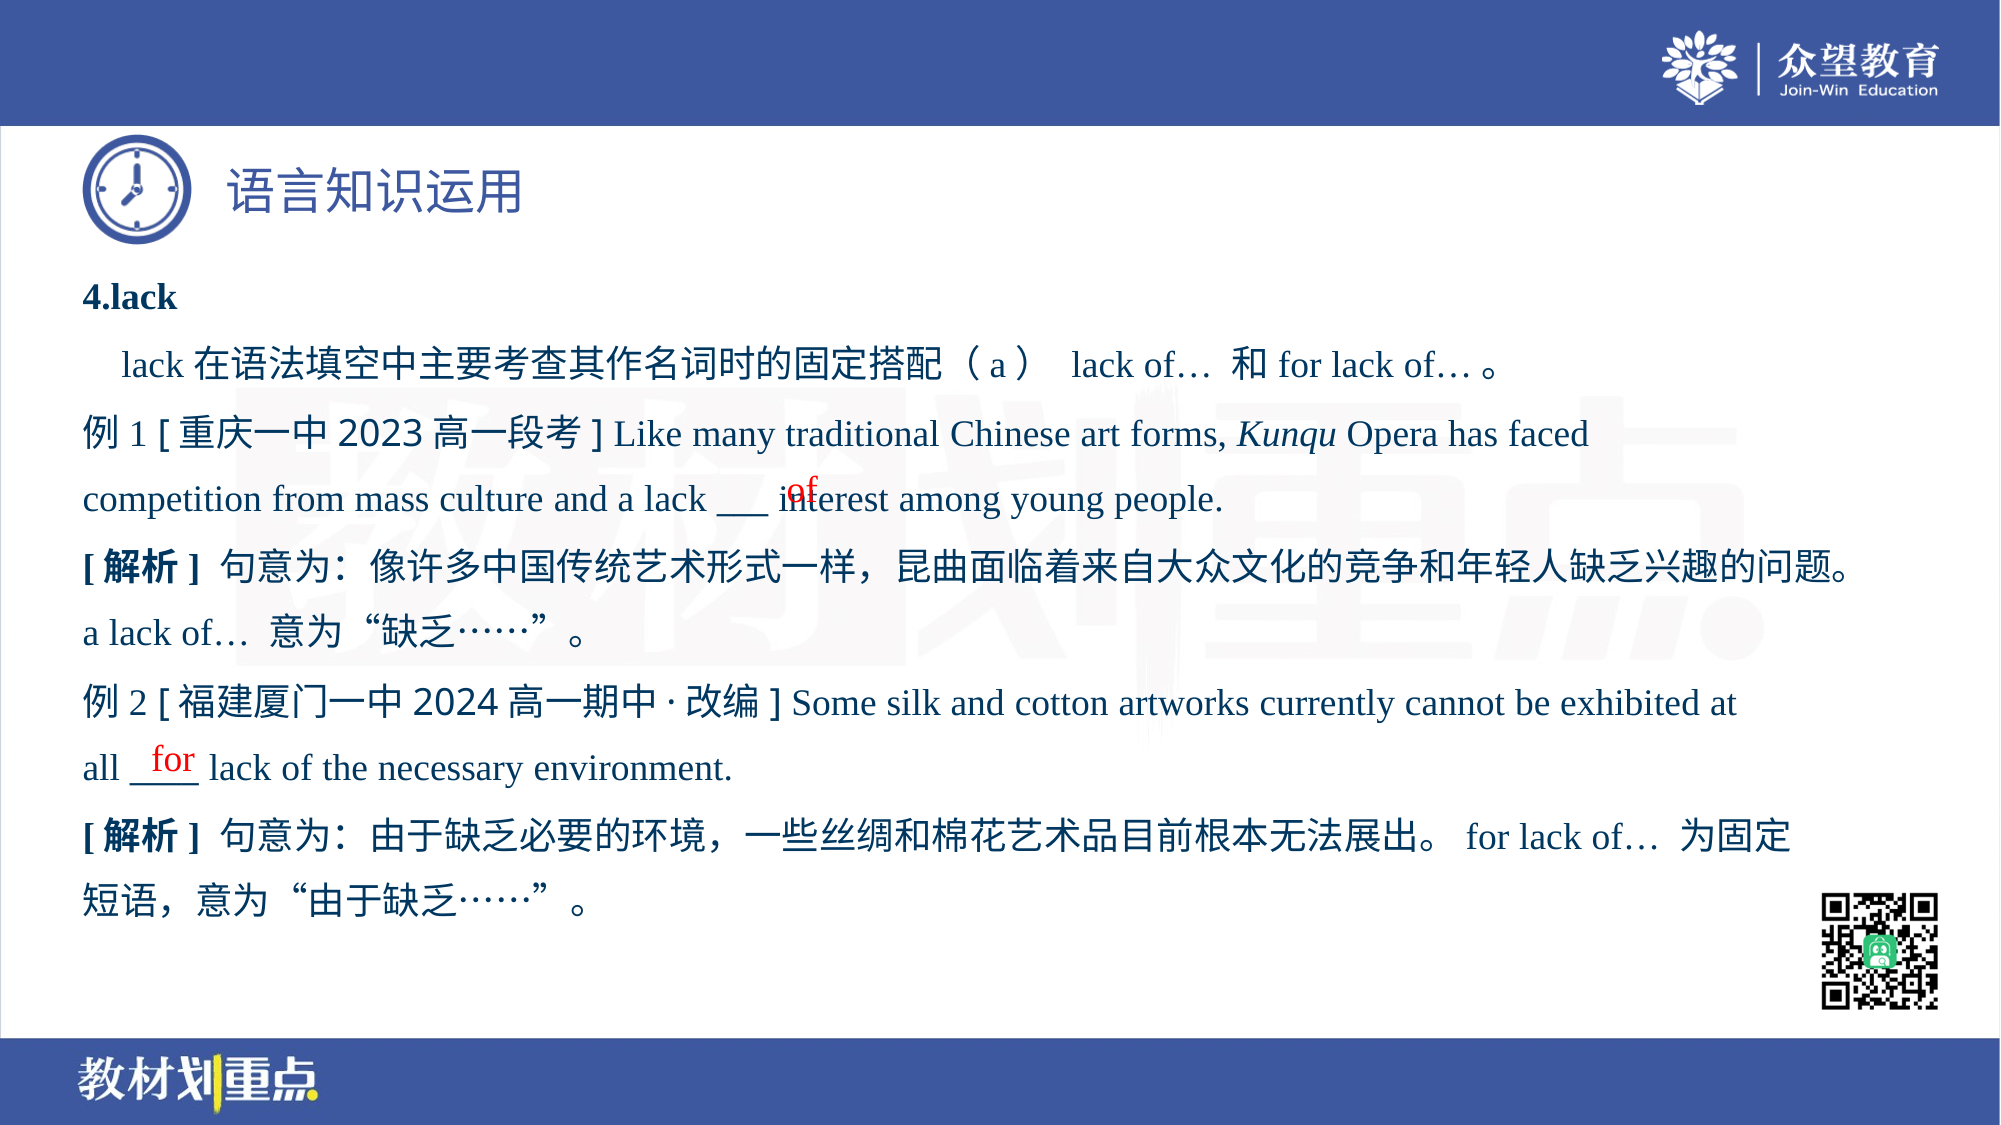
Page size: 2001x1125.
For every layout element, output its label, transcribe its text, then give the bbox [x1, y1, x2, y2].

text_box 例2 [福建厦门一中2024高一期中·改编] Some silk and cotton artworks currently cannot be exhibited at all ____ lack of the necessary environment. [82, 654, 1817, 781]
text_box [解析] 句意为：由于缺乏必要的环境，一些丝绸和棉花艺术品目前根本无法展出。for lack of… 为固定 短语，意为“由于缺乏……”。 [82, 788, 1817, 915]
text_box [解析] 句意为：像许多中国传统艺术形式一样，昆曲面临着来自大众文化的竞争和年轻人缺乏兴趣的问题。 a lack of… 意为“缺乏……”。 [82, 519, 1817, 647]
text_box of [772, 445, 832, 504]
picture [0, 0, 2000, 1125]
text_box for [137, 714, 209, 773]
text_box 4.lack lack在语法填空中主要考查其作名词时的固定搭配（a） lack of… 和for lack of…。 例1 [重庆一中2023高一段考] Like many traditional Chinese art forms, Kunqu Opera has faced competition from mass culture and a lack ___ interest among young people. [82, 247, 1817, 512]
